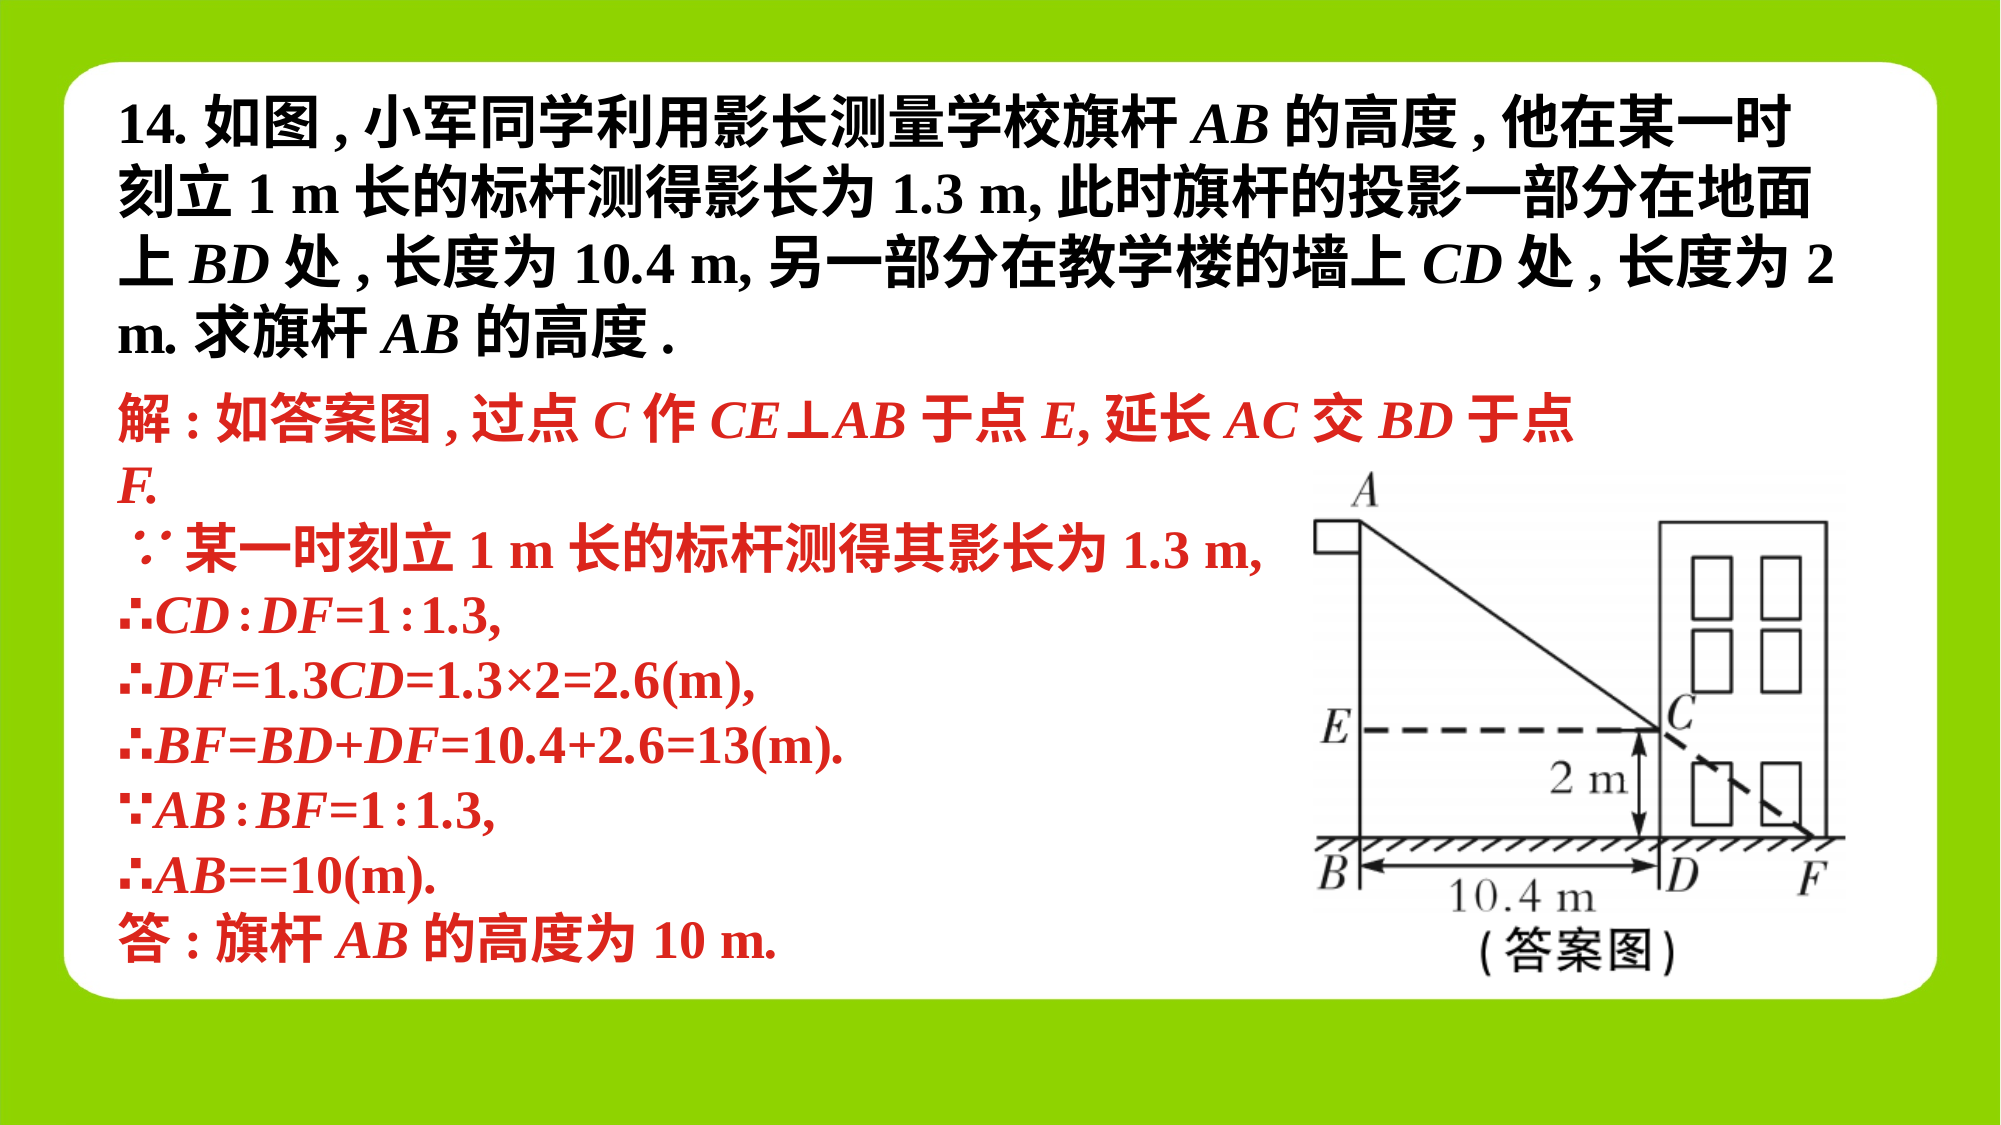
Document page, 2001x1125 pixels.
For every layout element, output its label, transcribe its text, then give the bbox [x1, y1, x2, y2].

picture [0, 0, 2001, 1125]
text_box 14.如图,小军同学利用影长测量学校旗杆AB的高度,他在某一时刻立1 m长的标杆测得影长为1.3 m,此时旗杆的投影一部分在地面上BD处,长度为10.4 m,另一部分在教学楼的墙上CD处,长度为2 m.求旗杆AB的高度. [102, 78, 1851, 373]
